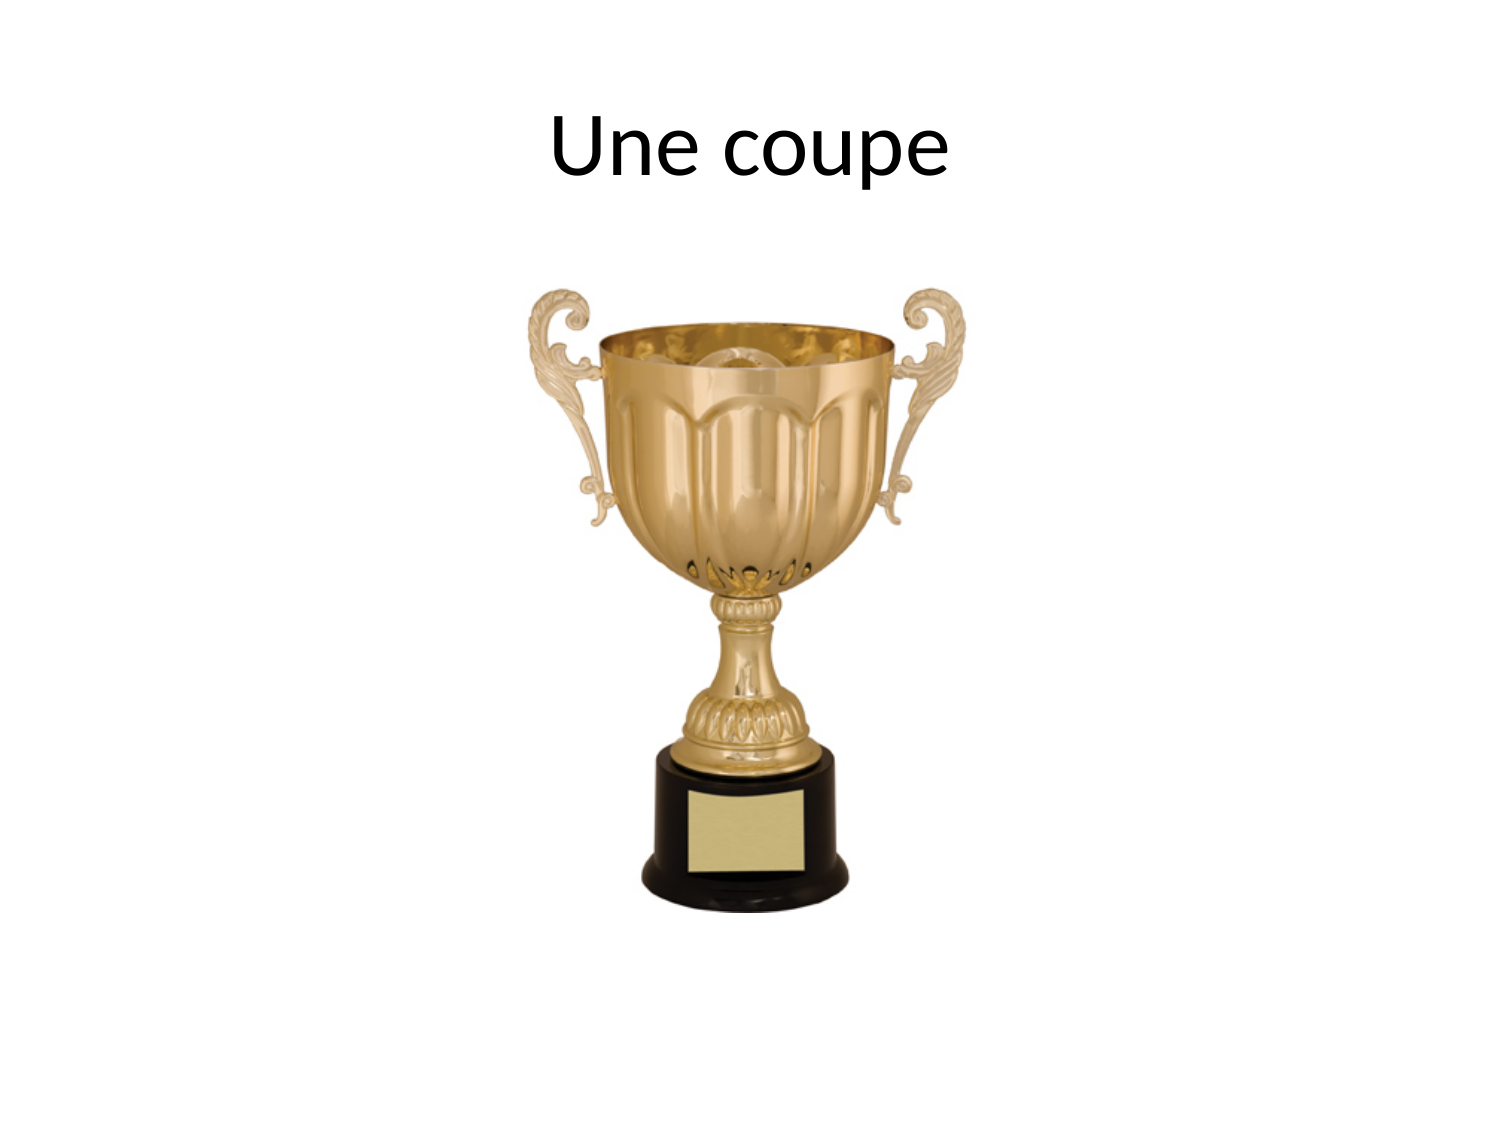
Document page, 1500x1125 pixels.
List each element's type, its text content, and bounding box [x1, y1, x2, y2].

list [512, 274, 978, 913]
title Une coupe [75, 45, 1425, 233]
